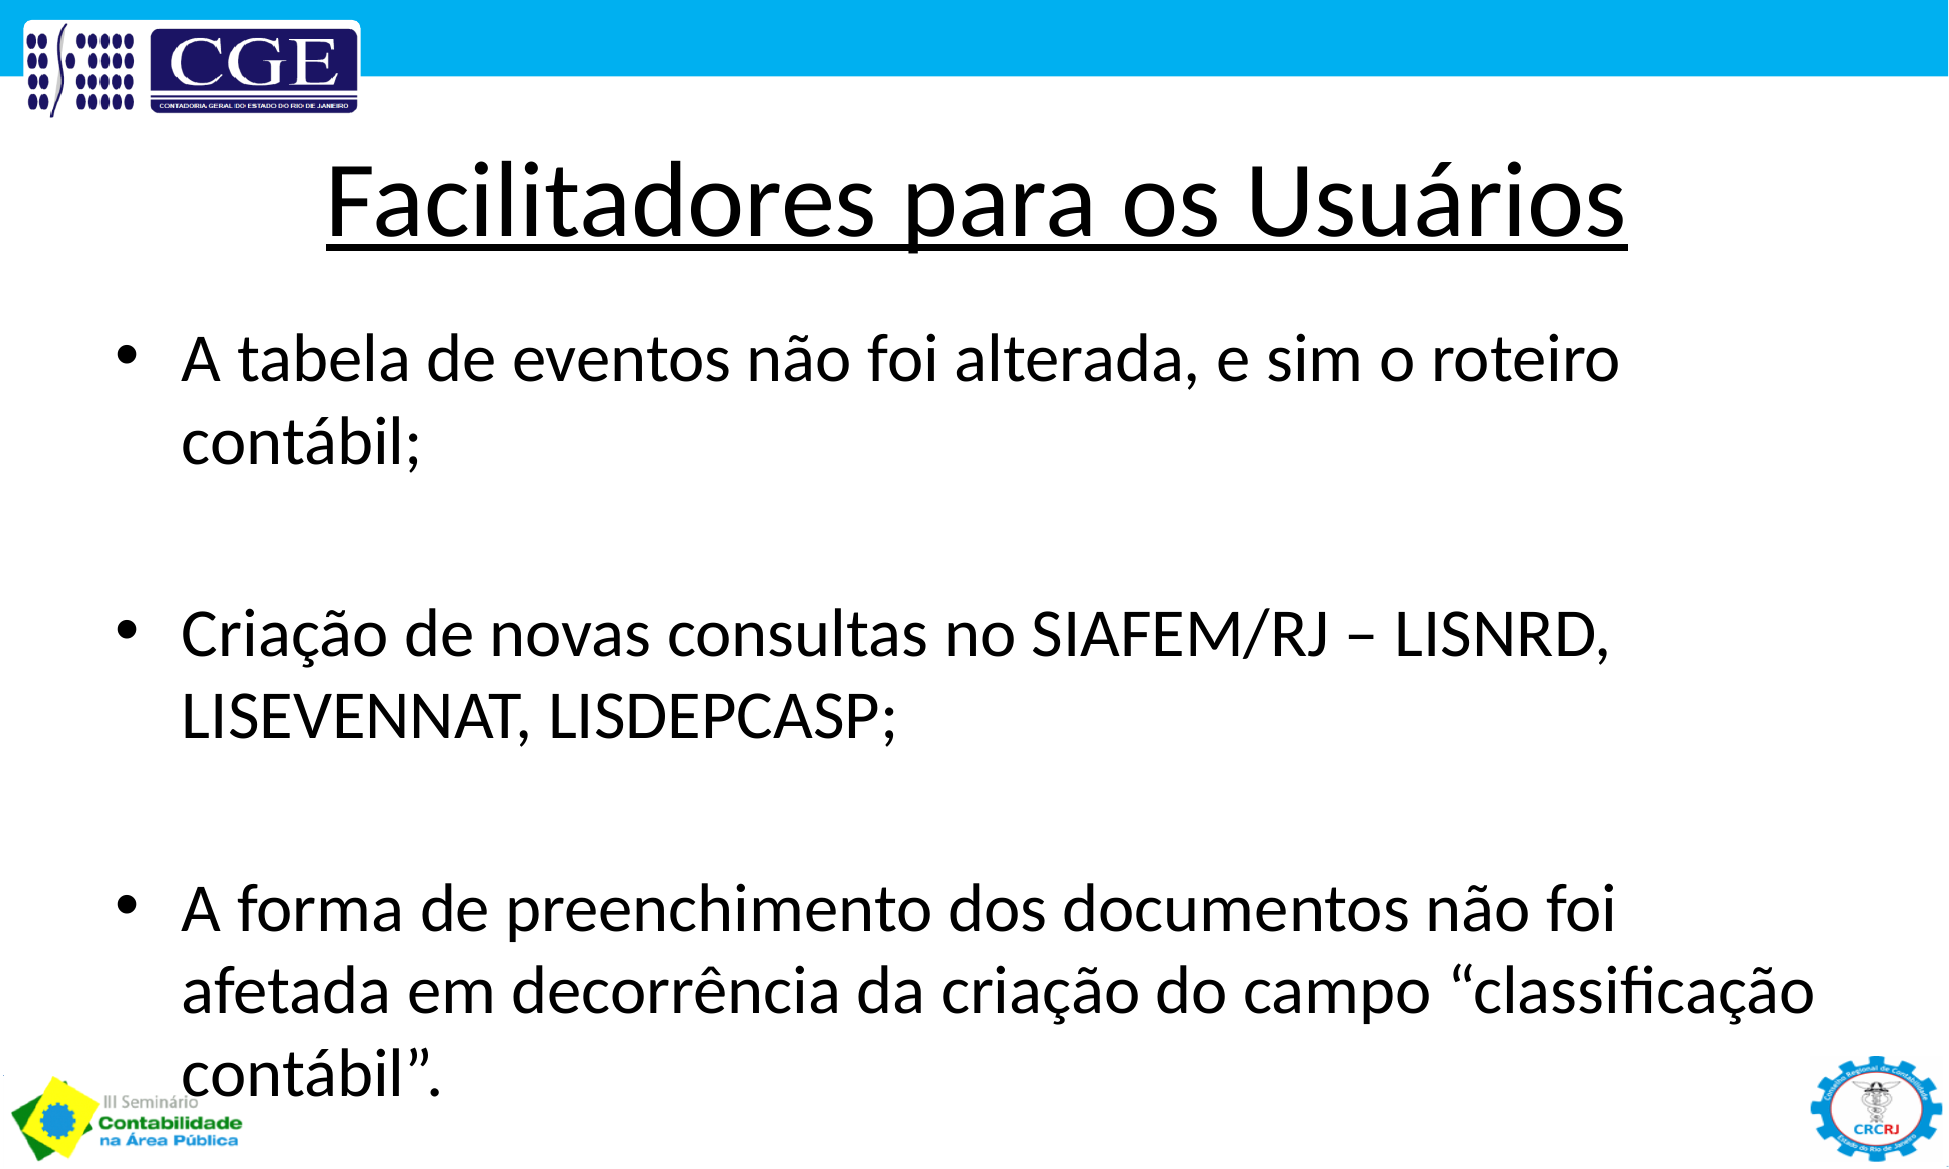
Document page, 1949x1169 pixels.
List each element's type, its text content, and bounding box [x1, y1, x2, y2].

picture [1852, 1056, 1870, 1066]
picture [3, 1075, 254, 1168]
picture [23, 20, 361, 118]
picture [1803, 1056, 1949, 1167]
title Facilitadores para os Usuários [99, 119, 1854, 315]
list A tabela de eventos não foi alterada, e sim o roteiro contábil; Criação de novas consultas no SIAFEM/RJ – LISNRD, LISEVENNAT, LISDEPCASP; A forma de preenchimento dos documentos não foi afetada em decorrência da criação do campo “classificação contábil”. [97, 304, 1852, 1076]
